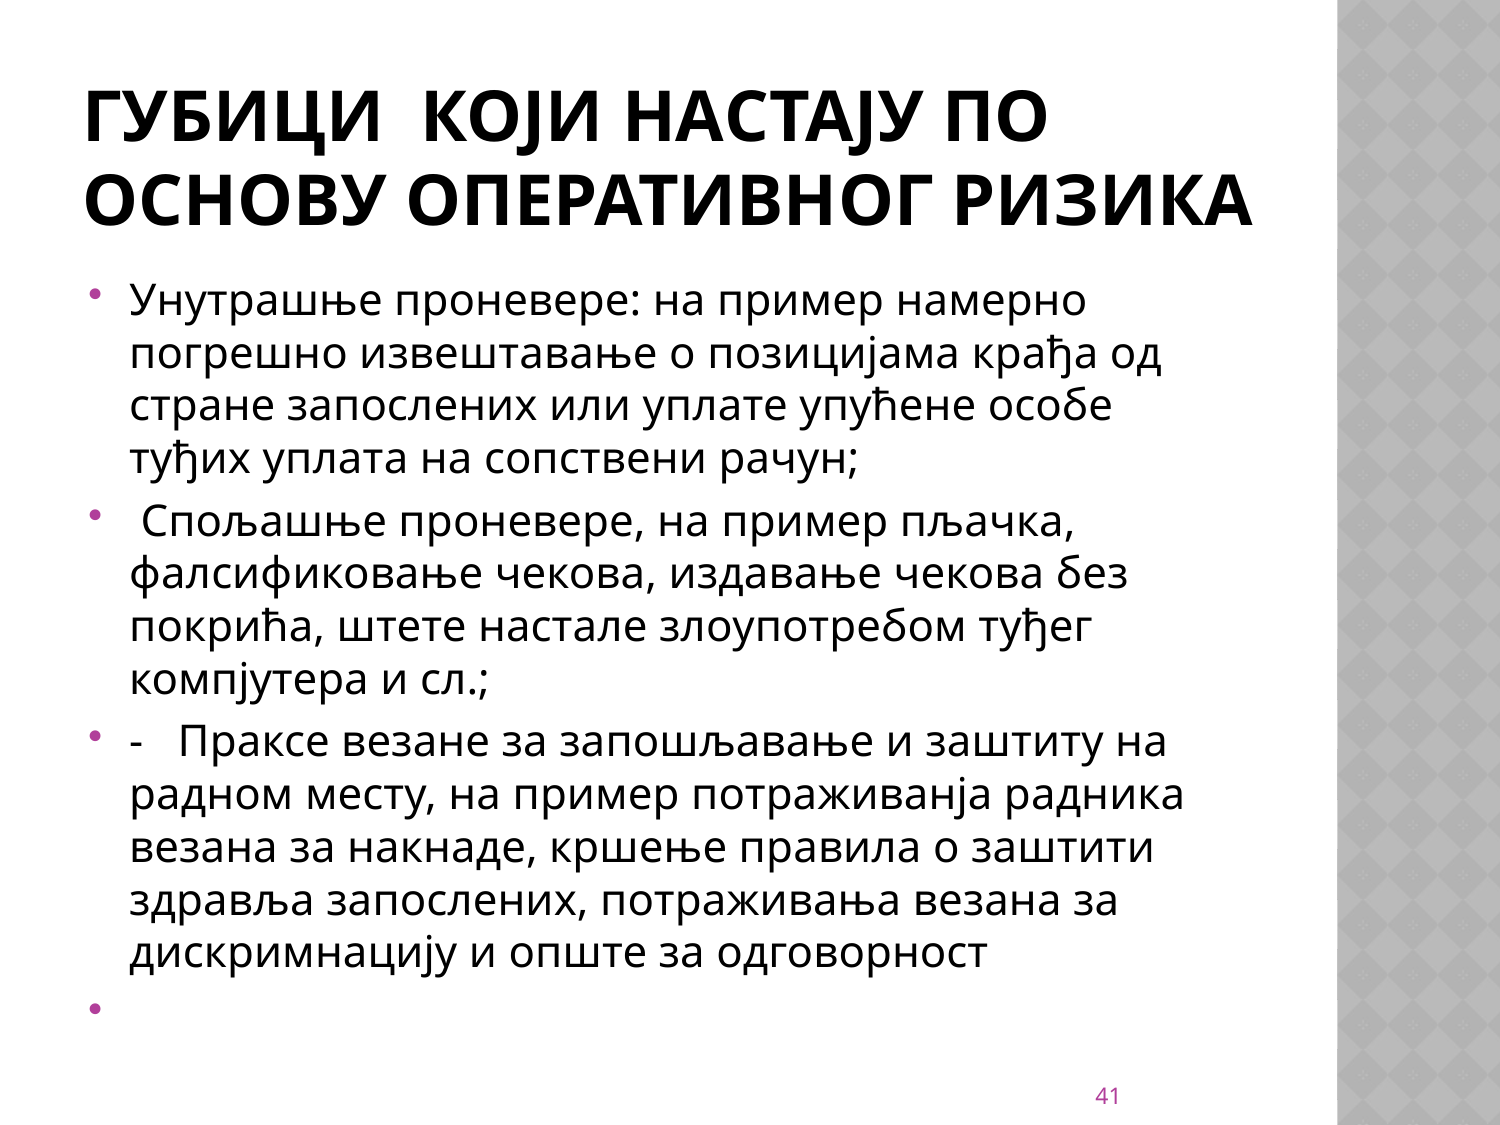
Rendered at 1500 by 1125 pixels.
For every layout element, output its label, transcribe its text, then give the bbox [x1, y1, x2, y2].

slide_number 41 [1025, 1075, 1122, 1113]
list Унутрашње проневере: на пример намерно погрешно извештавање о позицијама крађа од стране запослених или уплате упућене особе туђих уплата на сопствени рачун; Спољашње проневере, на пример пљачка, фалсификовање чекова, издавање чекова без покрића, штете настале злоупотребом туђег компјутера и сл.; - Праксе везане за запошљавање и заштиту на радном месту, на пример потраживанја радника везана за накнаде, кршење правила о заштити здравља запослених, потраживања везана за дискримнацију и опште за одговорност [75, 264, 1263, 1059]
title Губици који настају по основу оперативног ризика [75, 52, 1263, 240]
